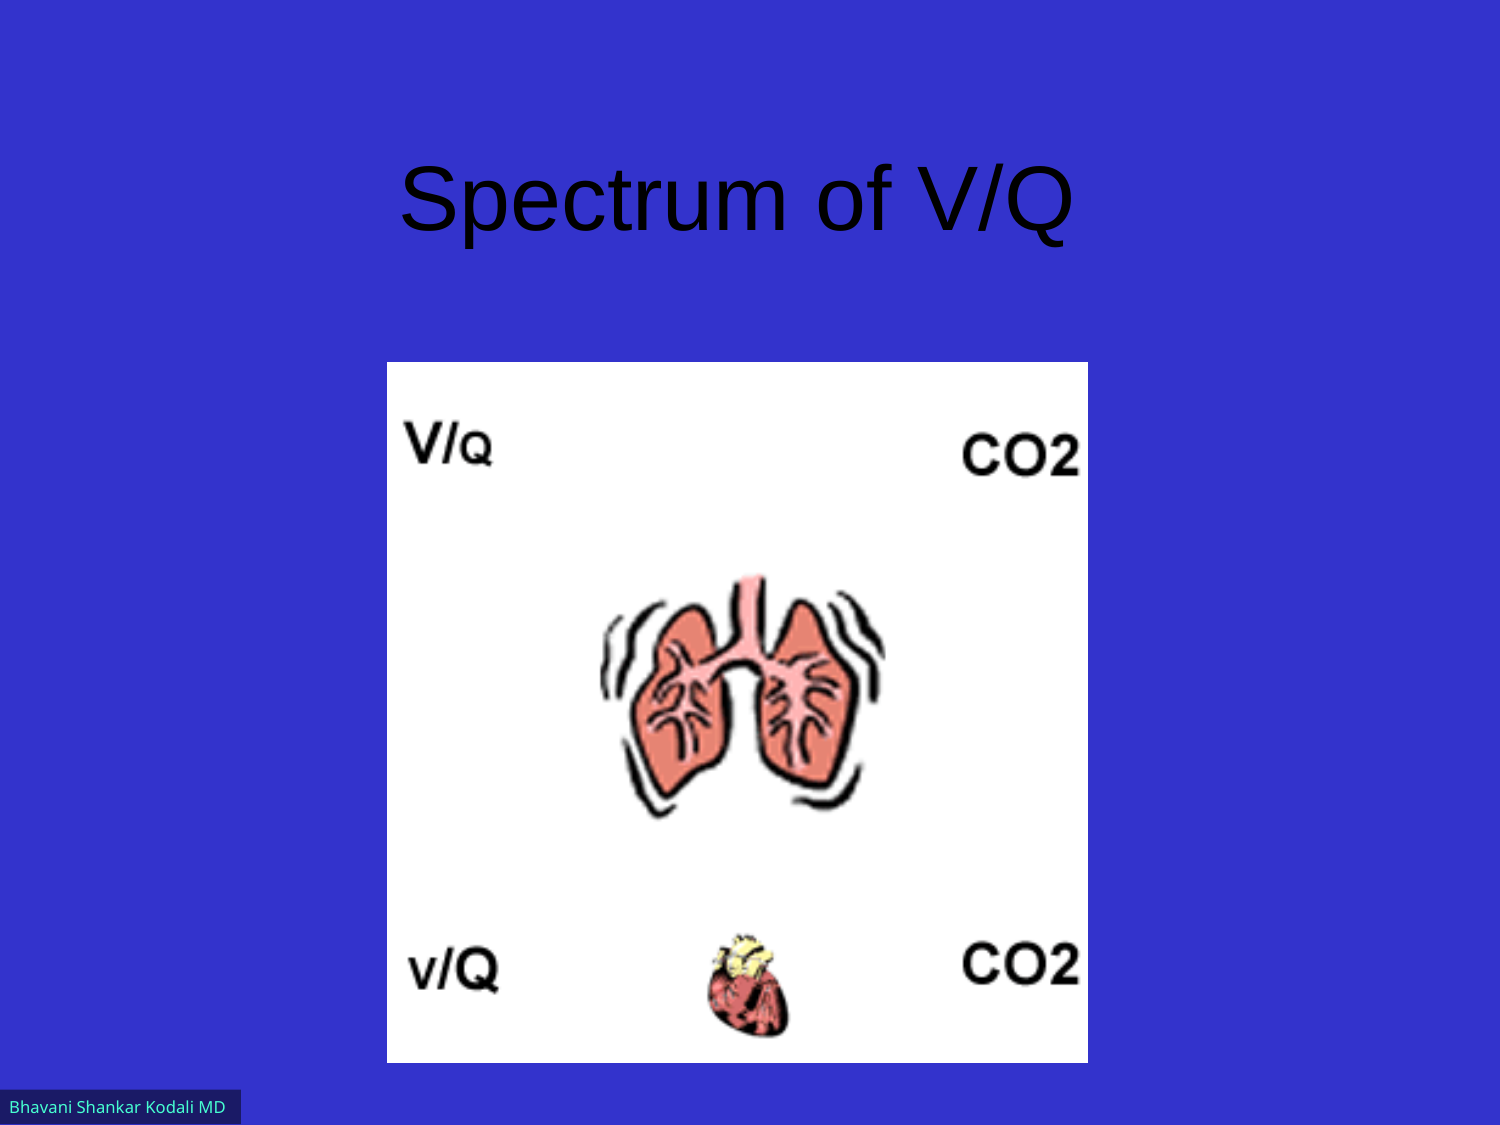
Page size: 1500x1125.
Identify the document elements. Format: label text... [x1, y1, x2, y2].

text_box Bhavani Shankar Kodali MD [0, 1089, 241, 1125]
title Spectrum of V/Q [112, 99, 1388, 288]
picture [387, 362, 1088, 1063]
